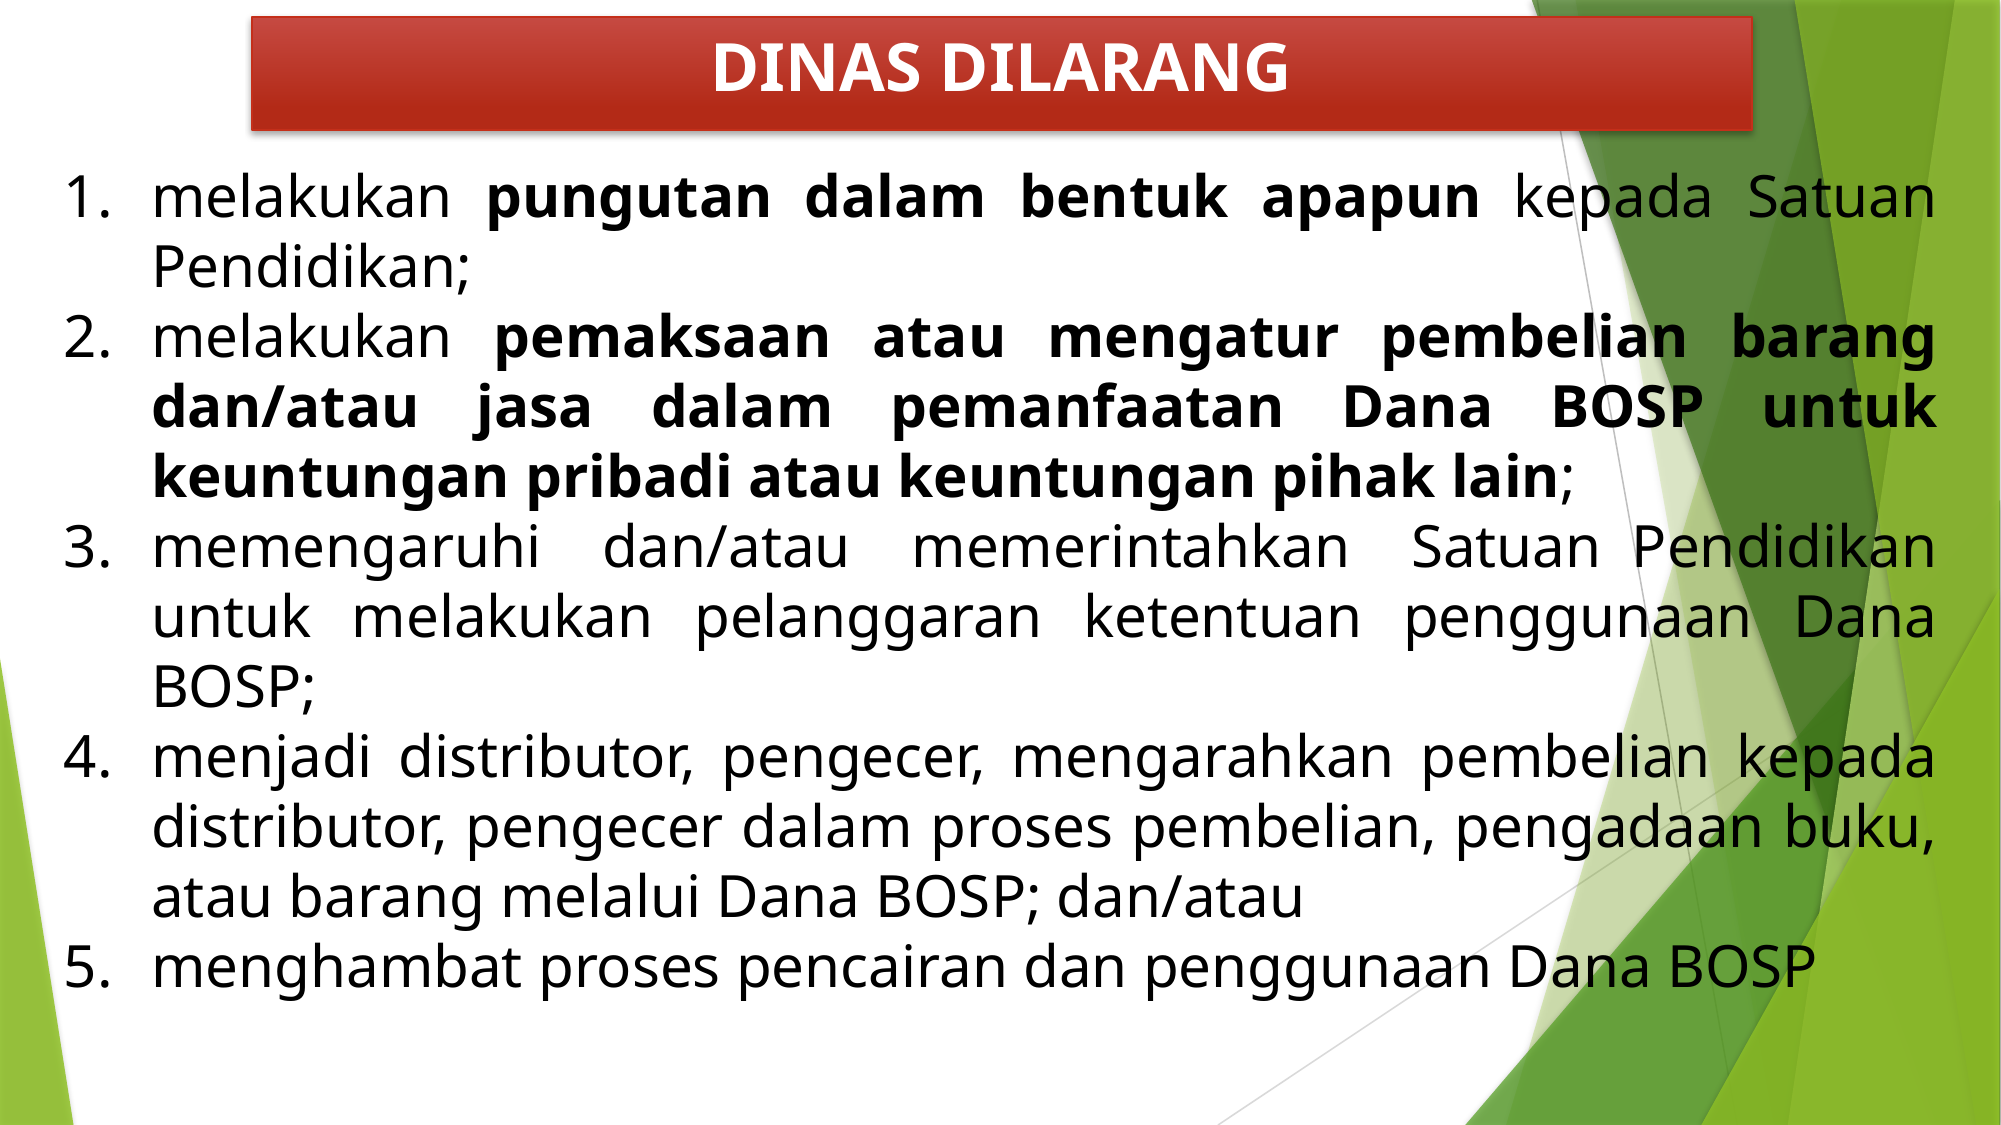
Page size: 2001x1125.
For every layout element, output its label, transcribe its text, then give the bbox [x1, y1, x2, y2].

text_box [251, 16, 1753, 131]
text_box melakukan pungutan dalam bentuk apapun kepada Satuan Pendidikan; melakukan pemaksaan atau mengatur pembelian barang dan/atau jasa dalam pemanfaatan Dana BOSP untuk keuntungan pribadi atau keuntungan pihak lain; memengaruhi dan/atau memerintahkan Satuan Pendidikan untuk melakukan pelanggaran ketentuan penggunaan Dana BOSP; menjadi distributor, pengecer, mengarahkan pembelian kepada distributor, pengecer dalam proses pembelian, pengadaan buku, atau barang melalui Dana BOSP; dan/atau menghambat proses pencairan dan penggunaan Dana BOSP [33, 152, 1953, 1007]
text_box DINAS DILARANG [252, 17, 1750, 113]
